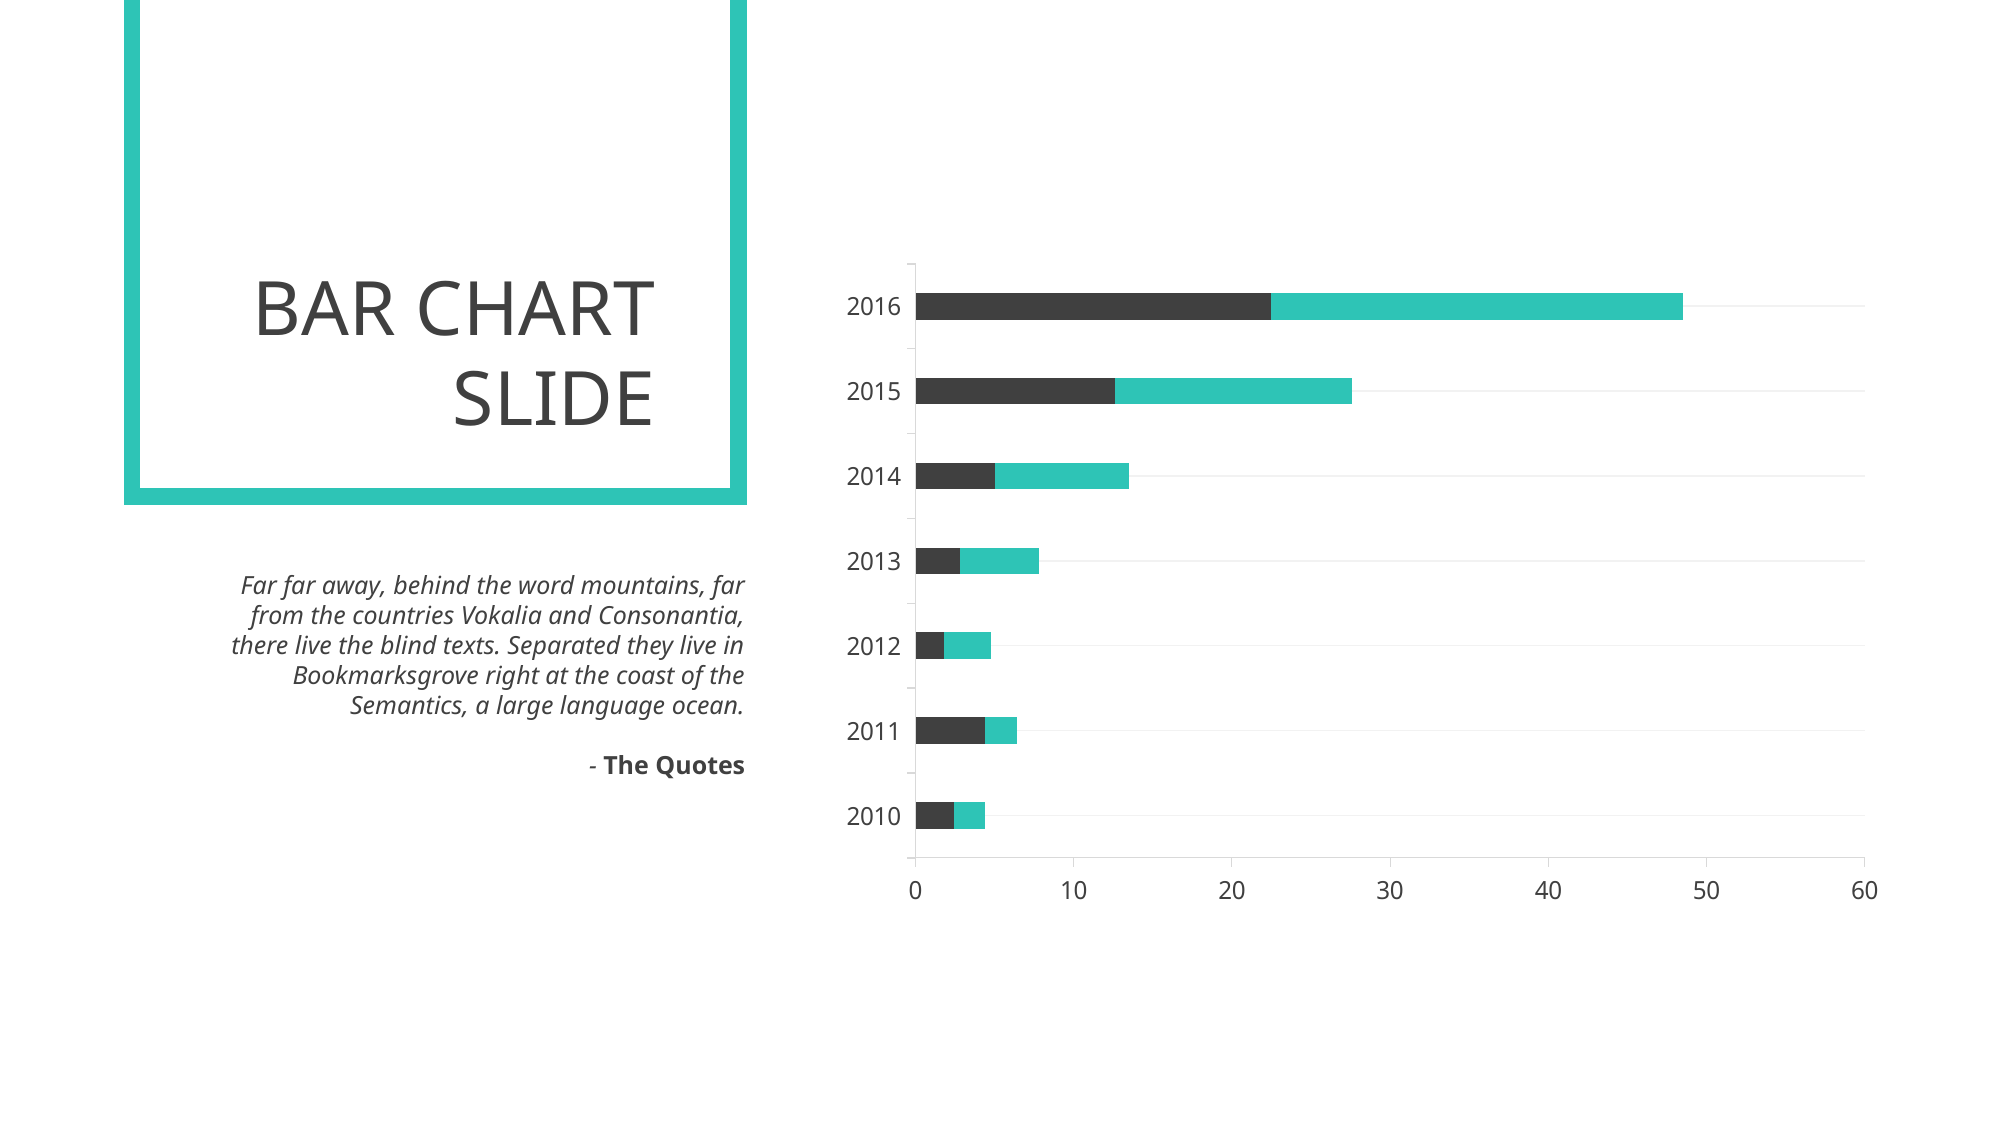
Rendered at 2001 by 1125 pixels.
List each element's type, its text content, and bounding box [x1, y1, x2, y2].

chart [846, 232, 1883, 929]
text_box Far far away, behind the word mountains, far from the countries Vokalia and Consonantia, there live the blind texts. Separated they live in Bookmarksgrove right at the coast of the Semantics, a large language ocean. - The Quotes [183, 562, 761, 787]
text_box [131, 0, 739, 498]
